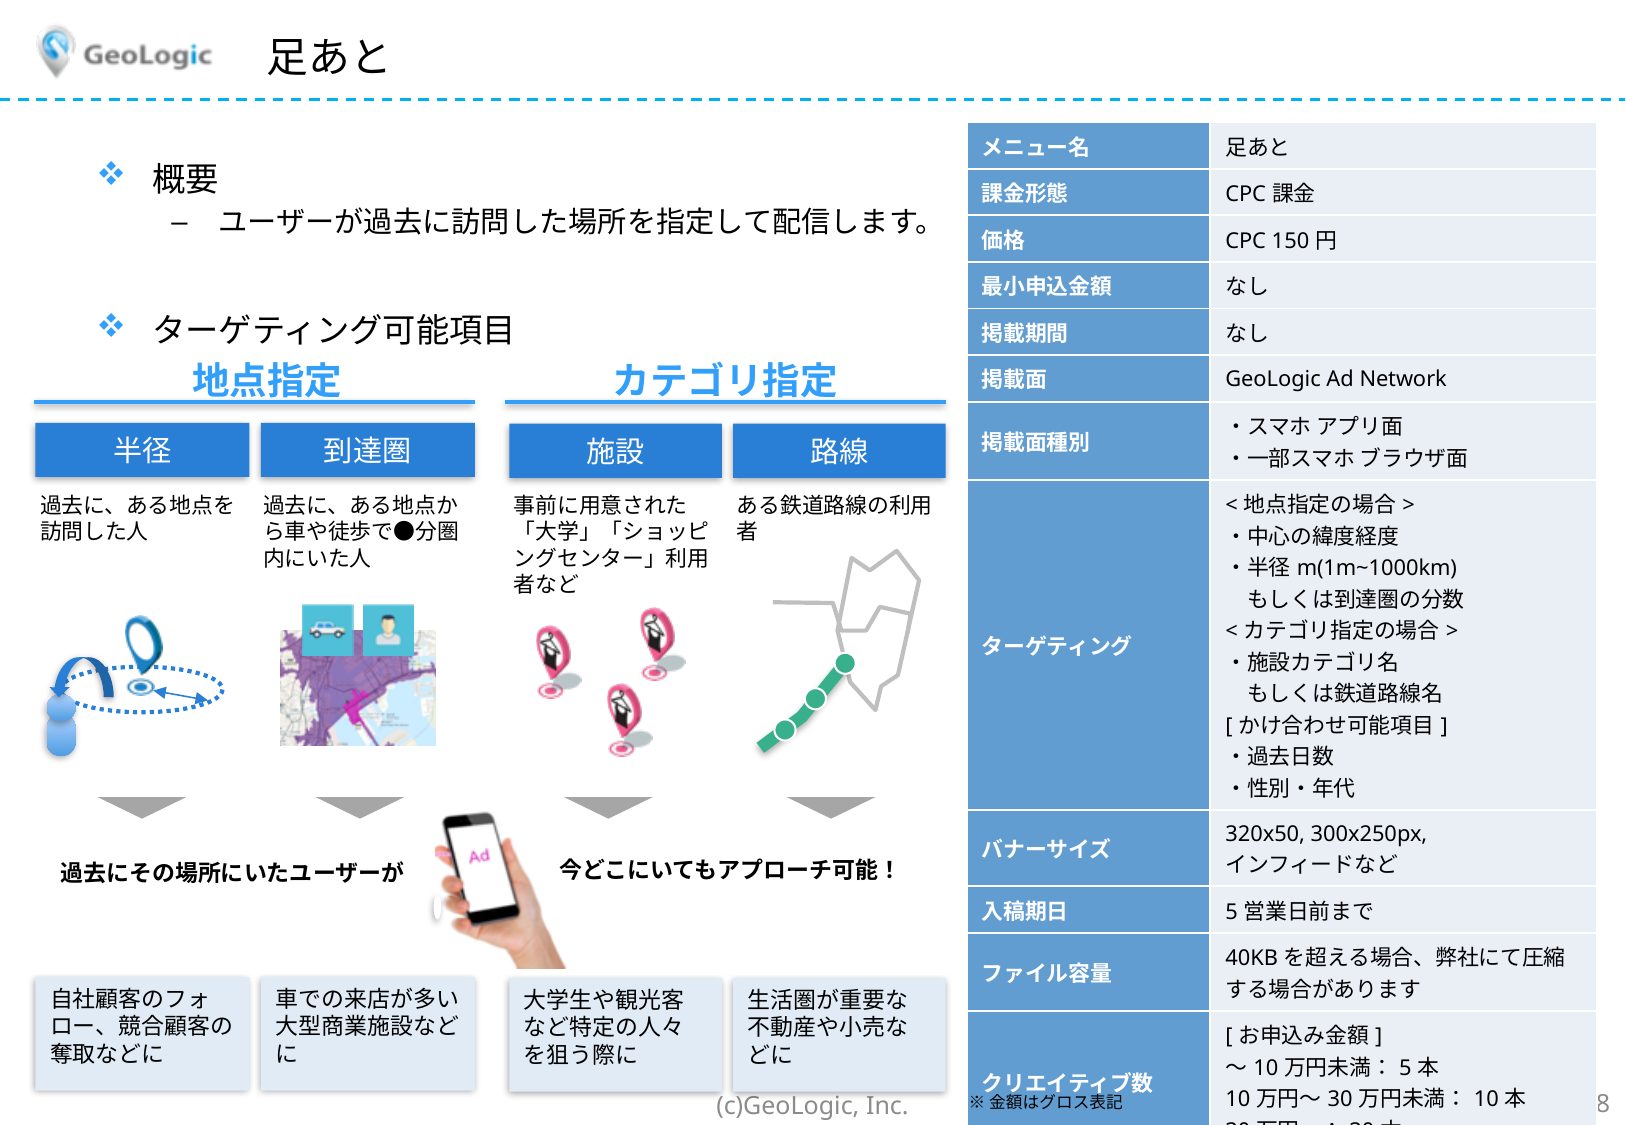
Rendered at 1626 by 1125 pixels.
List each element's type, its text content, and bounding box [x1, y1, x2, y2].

table_cell 5営業日前まで [1211, 887, 1596, 932]
text_box 車での来店が多い大型商業施設などに [260, 976, 476, 1091]
table_cell ・スマホ アプリ面 ・一部スマホ ブラウザ面 [1211, 403, 1596, 479]
table_header メニュー名 [968, 123, 1209, 168]
text_box ある鉄道路線の利用者 [730, 484, 947, 552]
table_cell 最小申込金額 [968, 263, 1209, 308]
table_header 足あと [1211, 123, 1596, 168]
text_box [46, 674, 55, 692]
table_cell なし [1211, 263, 1596, 308]
picture [536, 624, 583, 699]
text_box 施設 [509, 423, 723, 479]
table_cell CPC 150円 [1211, 216, 1596, 261]
table_cell 掲載面種別 [968, 403, 1209, 479]
footer (c)GeoLogic, Inc. [555, 1084, 966, 1125]
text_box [760, 550, 920, 749]
table_cell ファイル容量 [968, 934, 1209, 1010]
picture [35, 22, 213, 81]
text_box 地点指定 [177, 349, 358, 398]
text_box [60, 615, 223, 713]
text_box 大学生や観光客など特定の人々を狙う際に [509, 977, 723, 1092]
title 足あと [251, 15, 1610, 97]
table_cell CPC課金 [1211, 170, 1596, 214]
picture [280, 604, 437, 747]
text_box [561, 794, 655, 821]
text_box カテゴリ指定 [598, 349, 853, 398]
list 概要 ユーザーが過去に訪問した場所を指定して配信します。 ターゲティング可能項目 [81, 150, 938, 353]
text_box ※金額はグロス表記 [953, 1084, 1138, 1119]
text_box 半径 [35, 422, 250, 478]
text_box 過去に、ある地点を訪問した人 [34, 484, 250, 552]
table_cell クリエイティブ数 [968, 1012, 1209, 1125]
text_box 生活圏が重要な不動産や小売などに [732, 977, 946, 1092]
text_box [433, 809, 574, 969]
table_cell 40KBを超える場合、弊社にて圧縮する場合があります [1211, 934, 1596, 1010]
text_box [95, 794, 189, 821]
text_box 自社顧客のフォロー、競合顧客の奪取などに [35, 976, 250, 1091]
table_cell 価格 [968, 216, 1209, 261]
text_box [784, 794, 878, 821]
text_box 事前に用意された「大学」「ショッピングセンター」利用者など [508, 484, 724, 604]
text_box 今どこにいてもアプローチ可能！ [579, 848, 917, 891]
text_box 過去にその場所にいたユーザーが [45, 850, 420, 894]
table_cell 課金形態 [968, 170, 1209, 214]
table_cell [お申込み金額] 〜10万円未満：5本 10万円〜30万円未満：10本 30万円〜：30本 [1211, 1012, 1596, 1125]
table_cell GeoLogic Ad Network [1211, 356, 1596, 401]
text_box 路線 [732, 423, 946, 479]
table_cell 掲載面 [968, 356, 1209, 401]
table_cell 320x50, 300x250px, インフィードなど [1211, 811, 1596, 885]
table_cell ターゲティング [968, 481, 1209, 809]
table_cell 掲載期間 [968, 309, 1209, 354]
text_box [46, 694, 76, 757]
text_box [313, 794, 407, 821]
table_cell バナーサイズ [968, 811, 1209, 885]
table_cell なし [1211, 309, 1596, 354]
picture [606, 607, 686, 757]
text_box 過去に、ある地点から車や徒歩で●分圏内にいた人 [257, 484, 473, 578]
text_box 到達圏 [260, 422, 476, 478]
slide_number 8 [1598, 1084, 1625, 1125]
table_cell <地点指定の場合> ・中心の緯度経度 ・半径m(1m~1000km) もしくは到達圏の分数 <カテゴリ指定の場合> ・施設カテゴリ名 もしくは鉄道路線名 [かけ合わせ可能項目] ・過去日数 ・性別・年代 [1211, 481, 1596, 809]
table_cell 入稿期日 [968, 887, 1209, 932]
